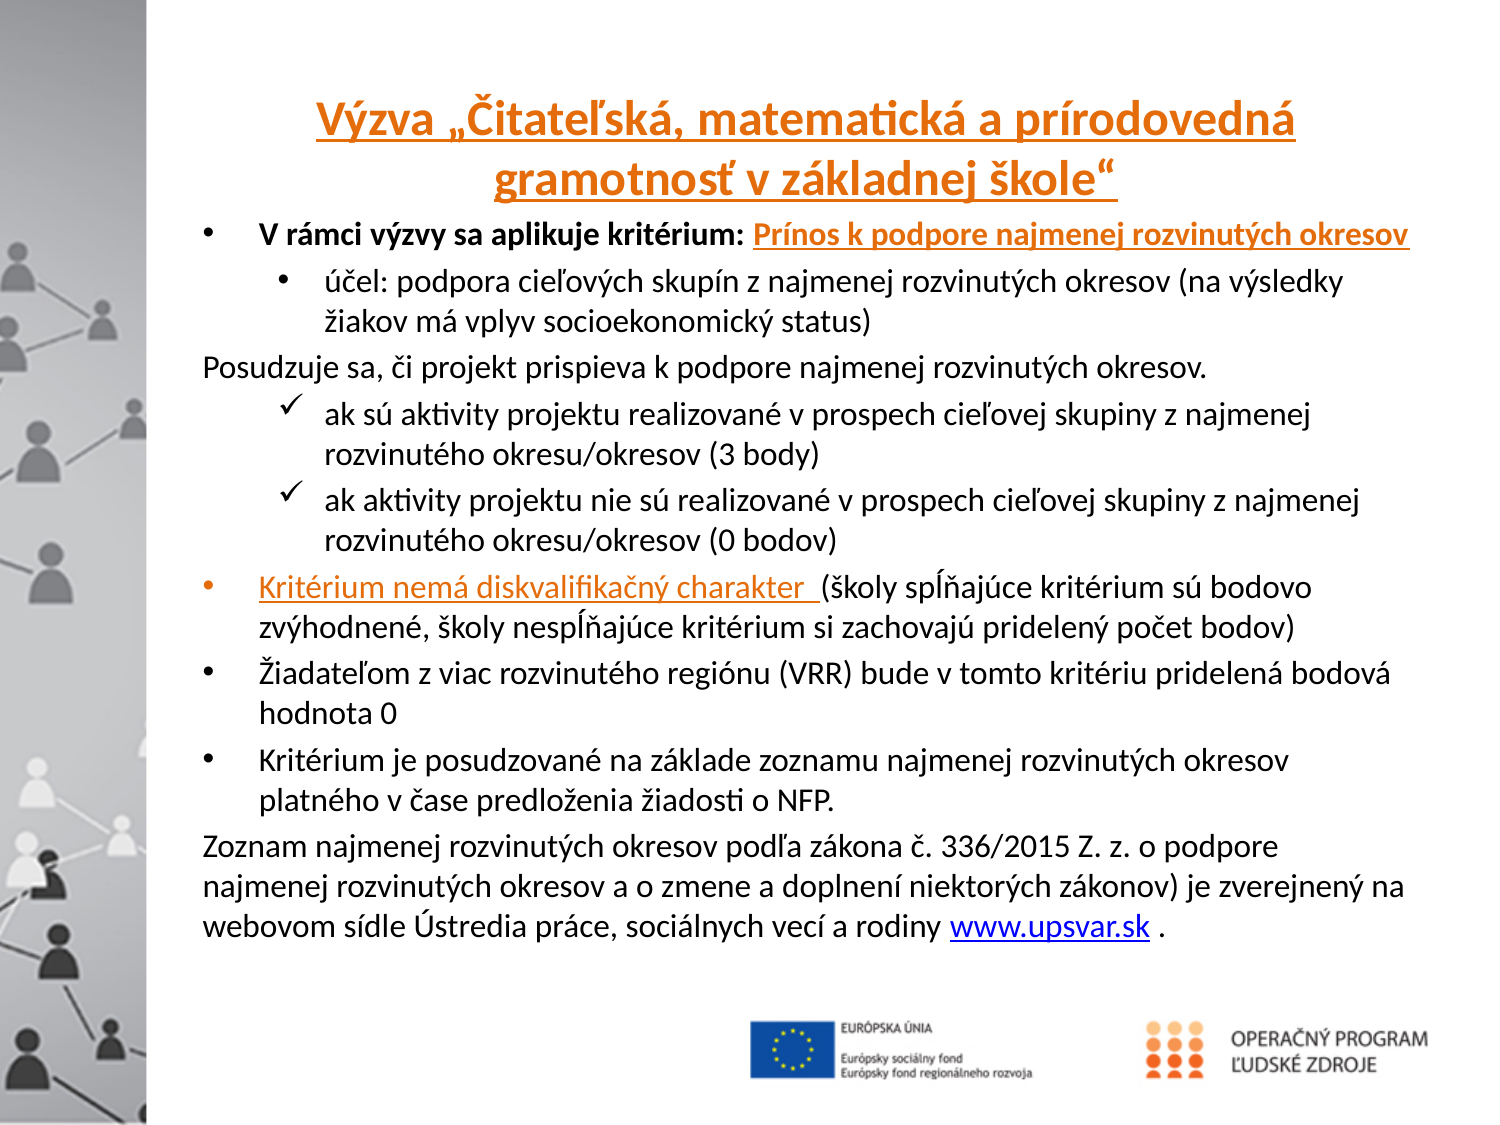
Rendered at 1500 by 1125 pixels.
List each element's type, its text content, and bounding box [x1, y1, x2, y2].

list Výzva „Čitateľská, matematická a prírodovedná gramotnosť v základnej škole“ V rámci výzvy sa aplikuje kritérium: Prínos k podpore najmenej rozvinutých okresov účel: podpora cieľových skupín z najmenej rozvinutých okresov (na výsledky žiakov má vplyv socioekonomický status) Posudzuje sa, či projekt prispieva k podpore najmenej rozvinutých okresov. ak sú aktivity projektu realizované v prospech cieľovej skupiny z najmenej rozvinutého okresu/okresov (3 body) ak aktivity projektu nie sú realizované v prospech cieľovej skupiny z najmenej rozvinutého okresu/okresov (0 bodov) Kritérium nemá diskvalifikačný charakter (školy spĺňajúce kritérium sú bodovo zvýhodnené, školy nespĺňajúce kritérium si zachovajú pridelený počet bodov) Žiadateľom z viac rozvinutého regiónu (VRR) bude v tomto kritériu pridelená bodová hodnota 0 Kritérium je posudzované na základe zoznamu najmenej rozvinutých okresov platného v čase predloženia žiadosti o NFP. Zoznam najmenej rozvinutých okresov podľa zákona č. 336/2015 Z. z. o podpore najmenej rozvinutých okresov a o zmene a doplnení niektorých zákonov) je zverejnený na webovom sídle Ústredia práce, sociálnych vecí a rodiny www.upsvar.sk . [187, 77, 1426, 1000]
picture [0, 0, 1500, 1125]
